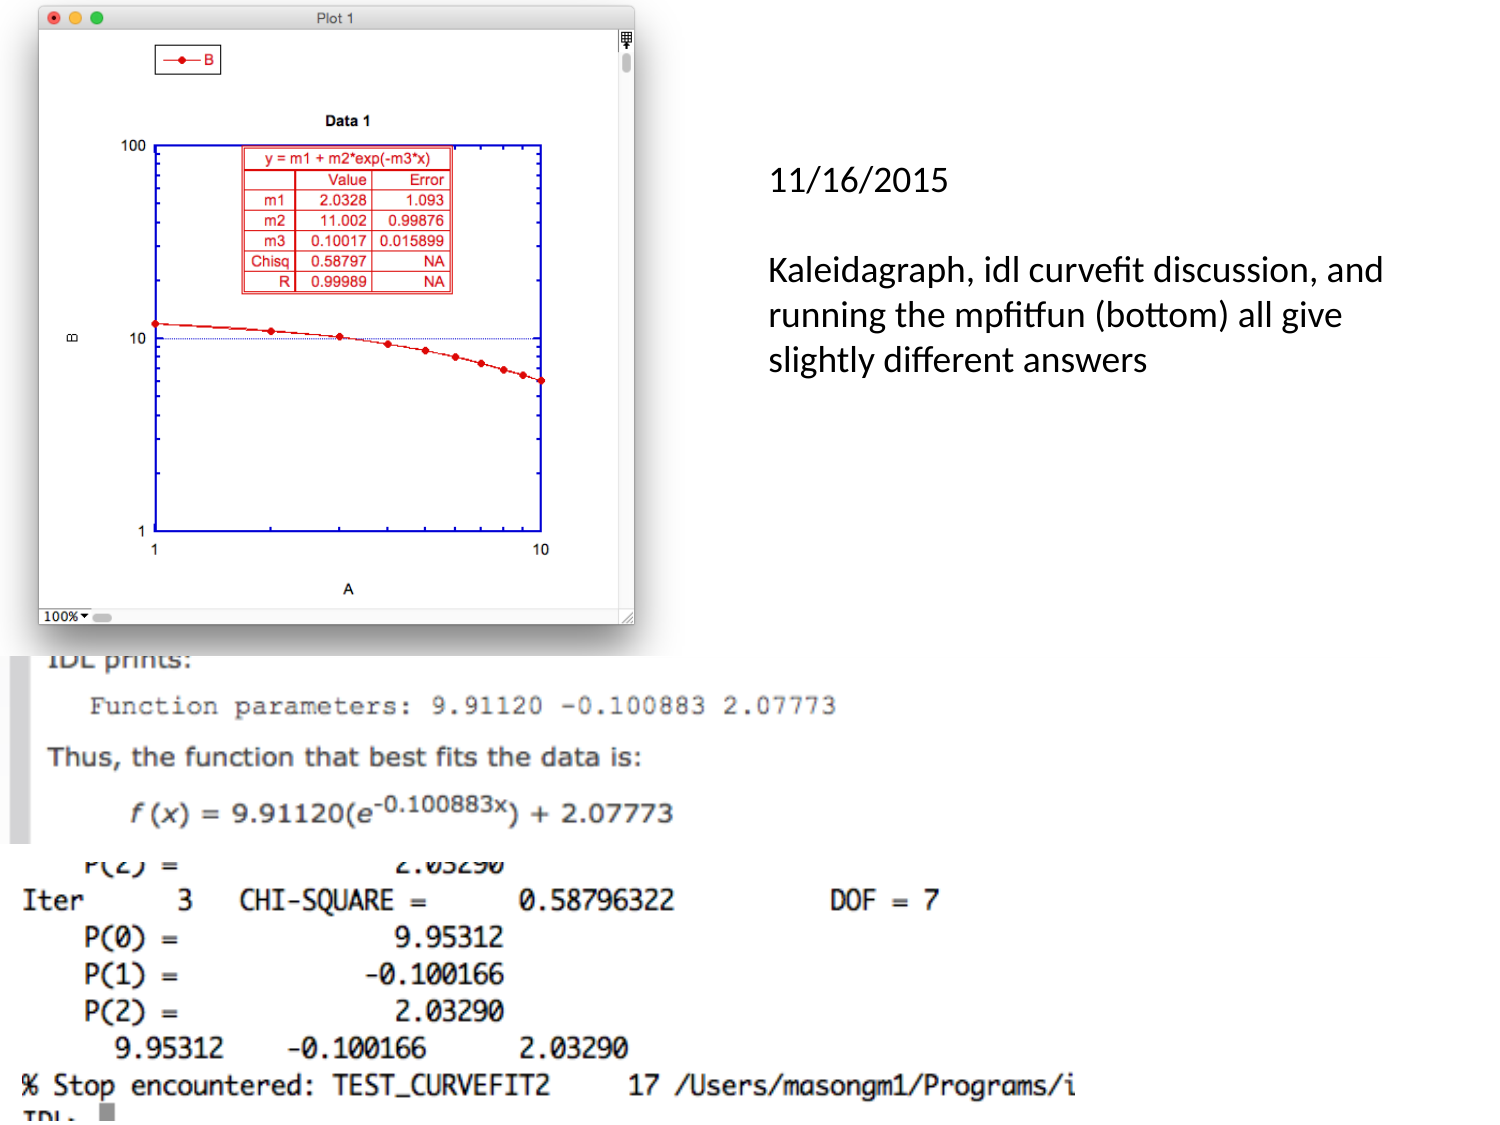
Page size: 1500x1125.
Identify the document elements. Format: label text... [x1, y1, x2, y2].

picture [0, 0, 1392, 844]
picture [22, 862, 1075, 1122]
text_box 11/16/2015 Kaleidagraph, idl curvefit discussion, and running the mpfitfun (bottom) all give slightly different answers [753, 148, 1418, 388]
